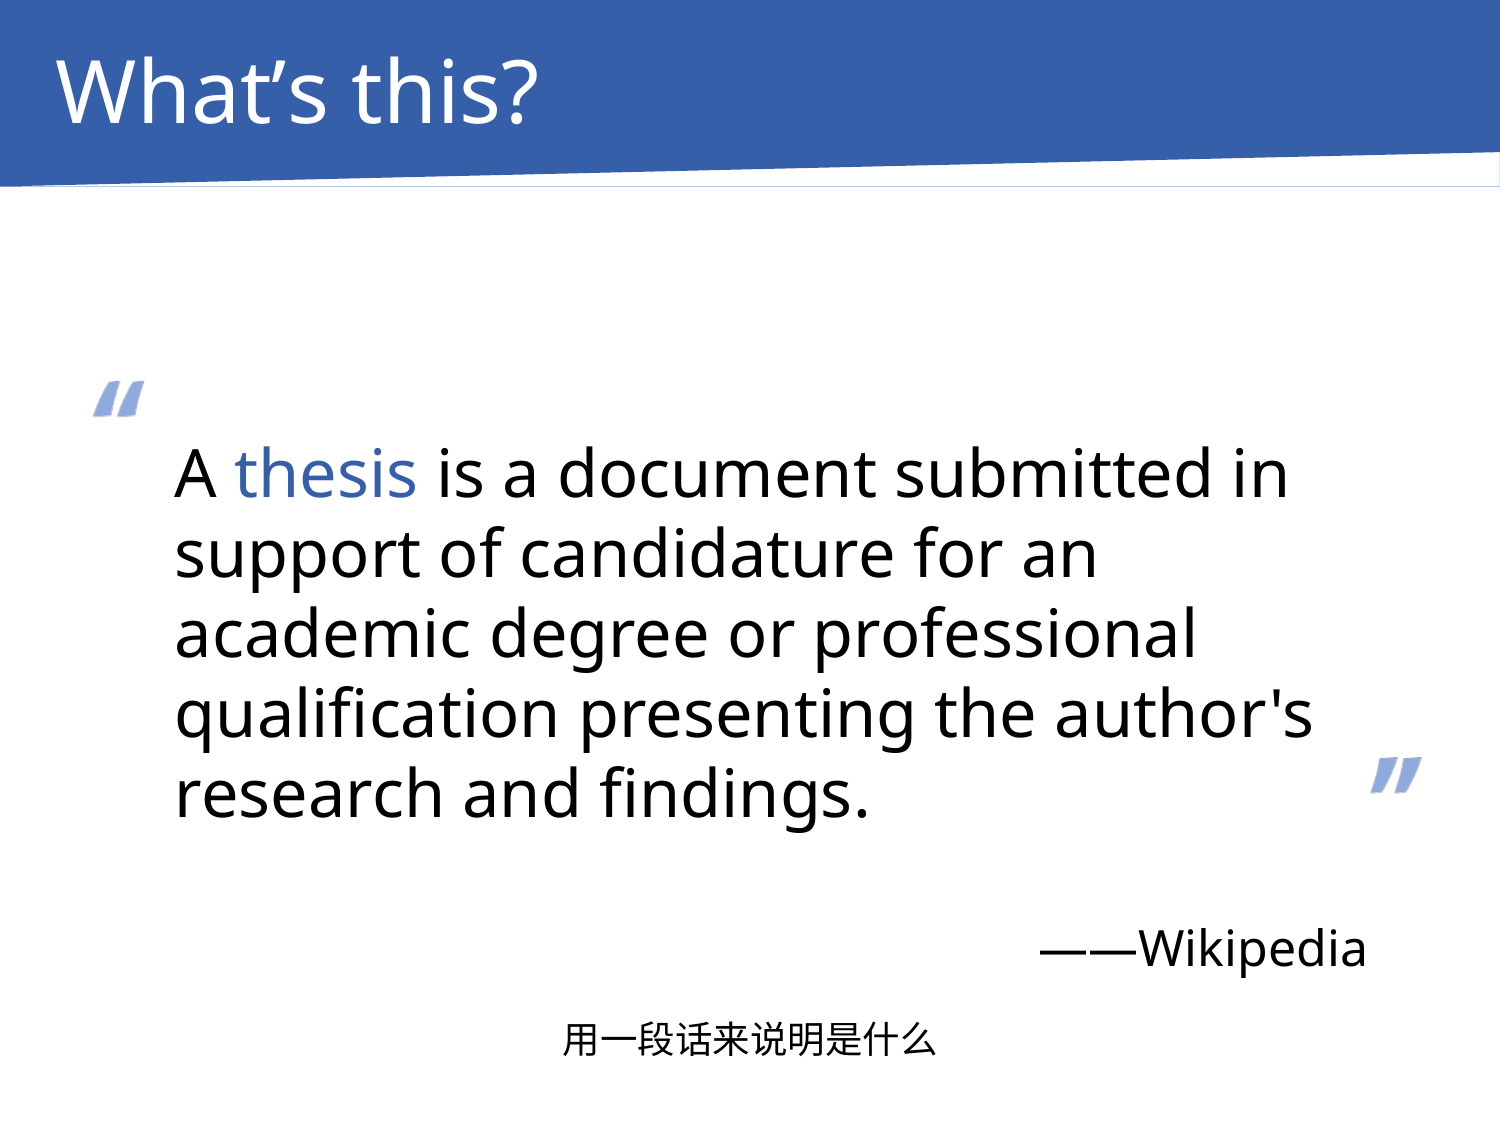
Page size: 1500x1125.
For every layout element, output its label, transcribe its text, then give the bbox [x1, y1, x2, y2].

text_box ——Wikipedia [143, 908, 1384, 984]
picture [1300, 716, 1492, 956]
list What’s this? [40, 40, 1405, 141]
picture [22, 339, 214, 579]
text_box 用一段话来说明是什么 [130, 1009, 1370, 1069]
text_box A thesis is a document submitted in support of candidature for an academic degree or professional qualification presenting the author's research and findings. [160, 423, 1400, 839]
